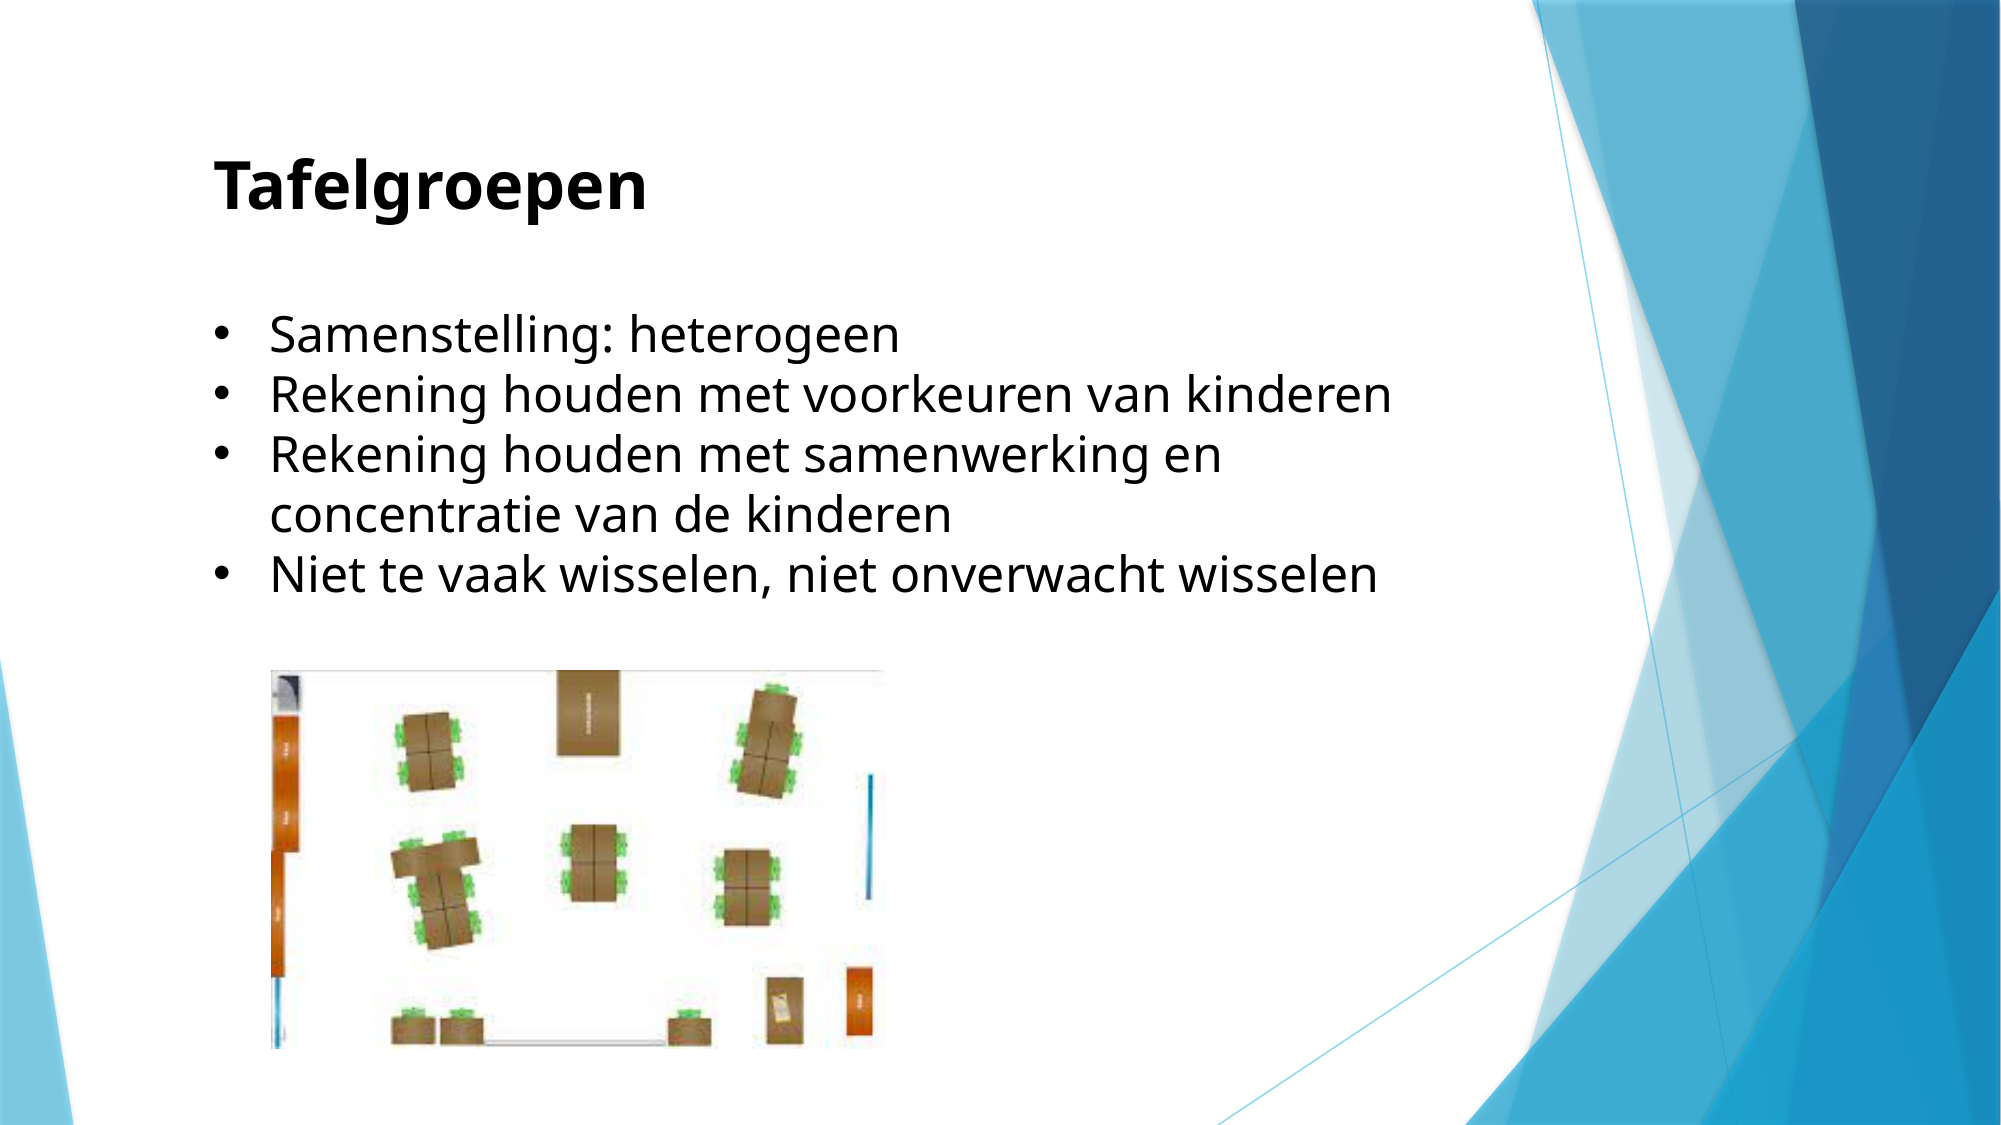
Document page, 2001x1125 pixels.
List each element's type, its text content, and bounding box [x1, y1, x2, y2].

picture [271, 670, 886, 1049]
text_box Tafelgroepen Samenstelling: heterogeen Rekening houden met voorkeuren van kinderen Rekening houden met samenwerking en concentratie van de kinderen Niet te vaak wisselen, niet onverwacht wisselen [198, 135, 1460, 610]
